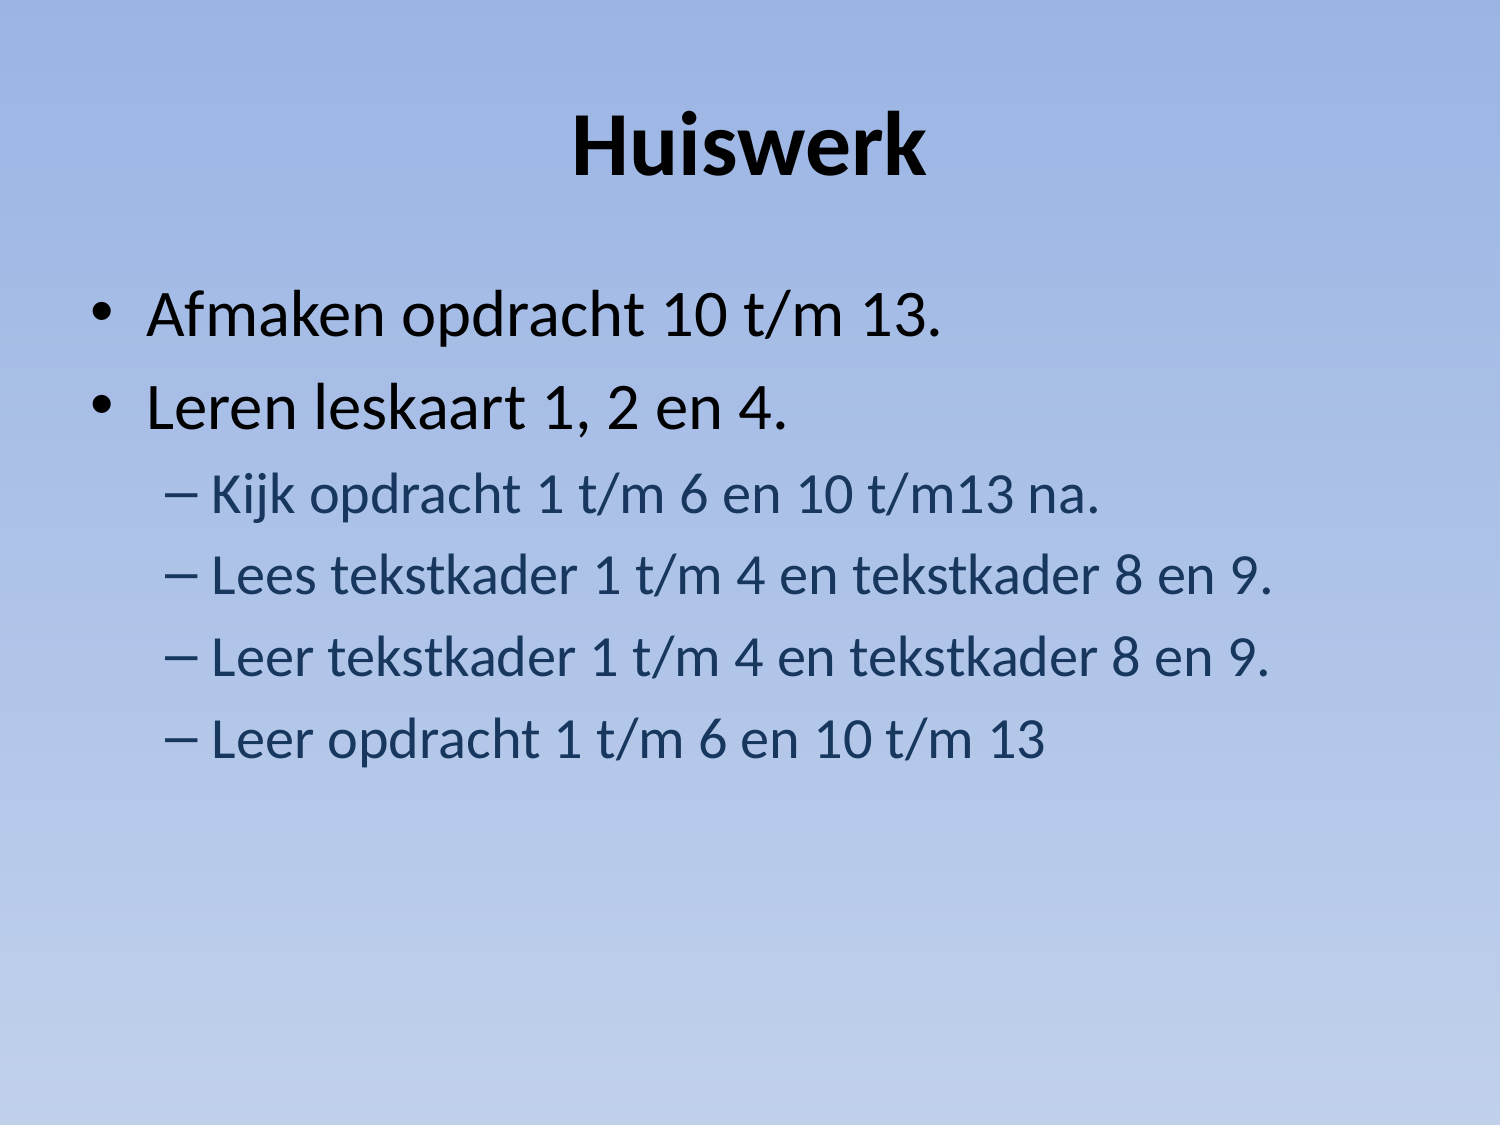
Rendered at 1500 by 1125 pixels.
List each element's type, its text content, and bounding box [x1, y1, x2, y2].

title Huiswerk [75, 45, 1425, 233]
list Afmaken opdracht 10 t/m 13. Leren leskaart 1, 2 en 4. Kijk opdracht 1 t/m 6 en 10 t/m13 na. Lees tekstkader 1 t/m 4 en tekstkader 8 en 9. Leer tekstkader 1 t/m 4 en tekstkader 8 en 9. Leer opdracht 1 t/m 6 en 10 t/m 13 [75, 262, 1425, 1005]
